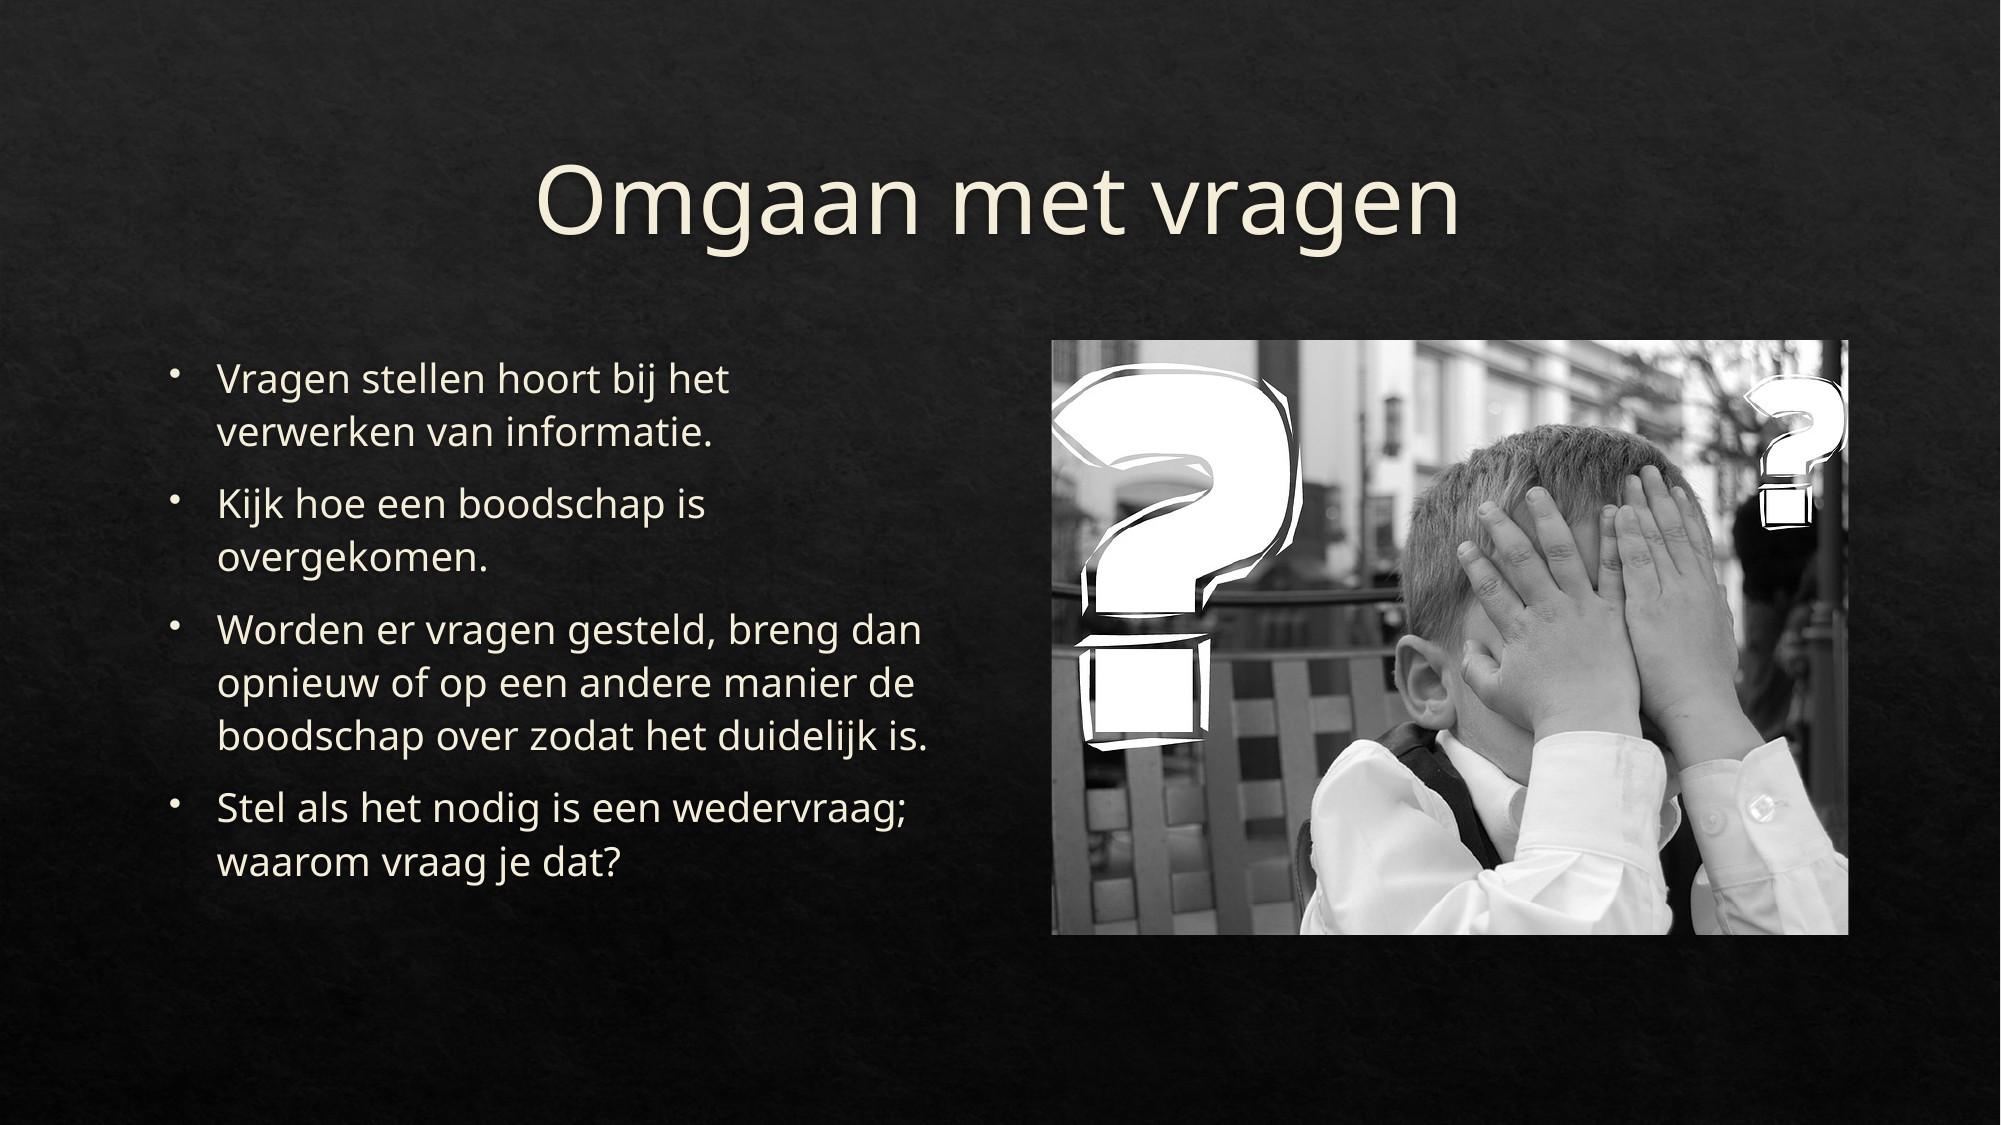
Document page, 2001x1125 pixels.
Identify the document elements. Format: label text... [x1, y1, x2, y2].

picture [1051, 340, 1849, 936]
title Omgaan met vragen [149, 99, 1849, 307]
list Vragen stellen hoort bij het verwerken van informatie. Kijk hoe een boodschap is overgekomen. Worden er vragen gesteld, breng dan opnieuw of op een andere manier de boodschap over zodat het duidelijk is. Stel als het nodig is een wedervraag; waarom vraag je dat? [149, 340, 947, 935]
